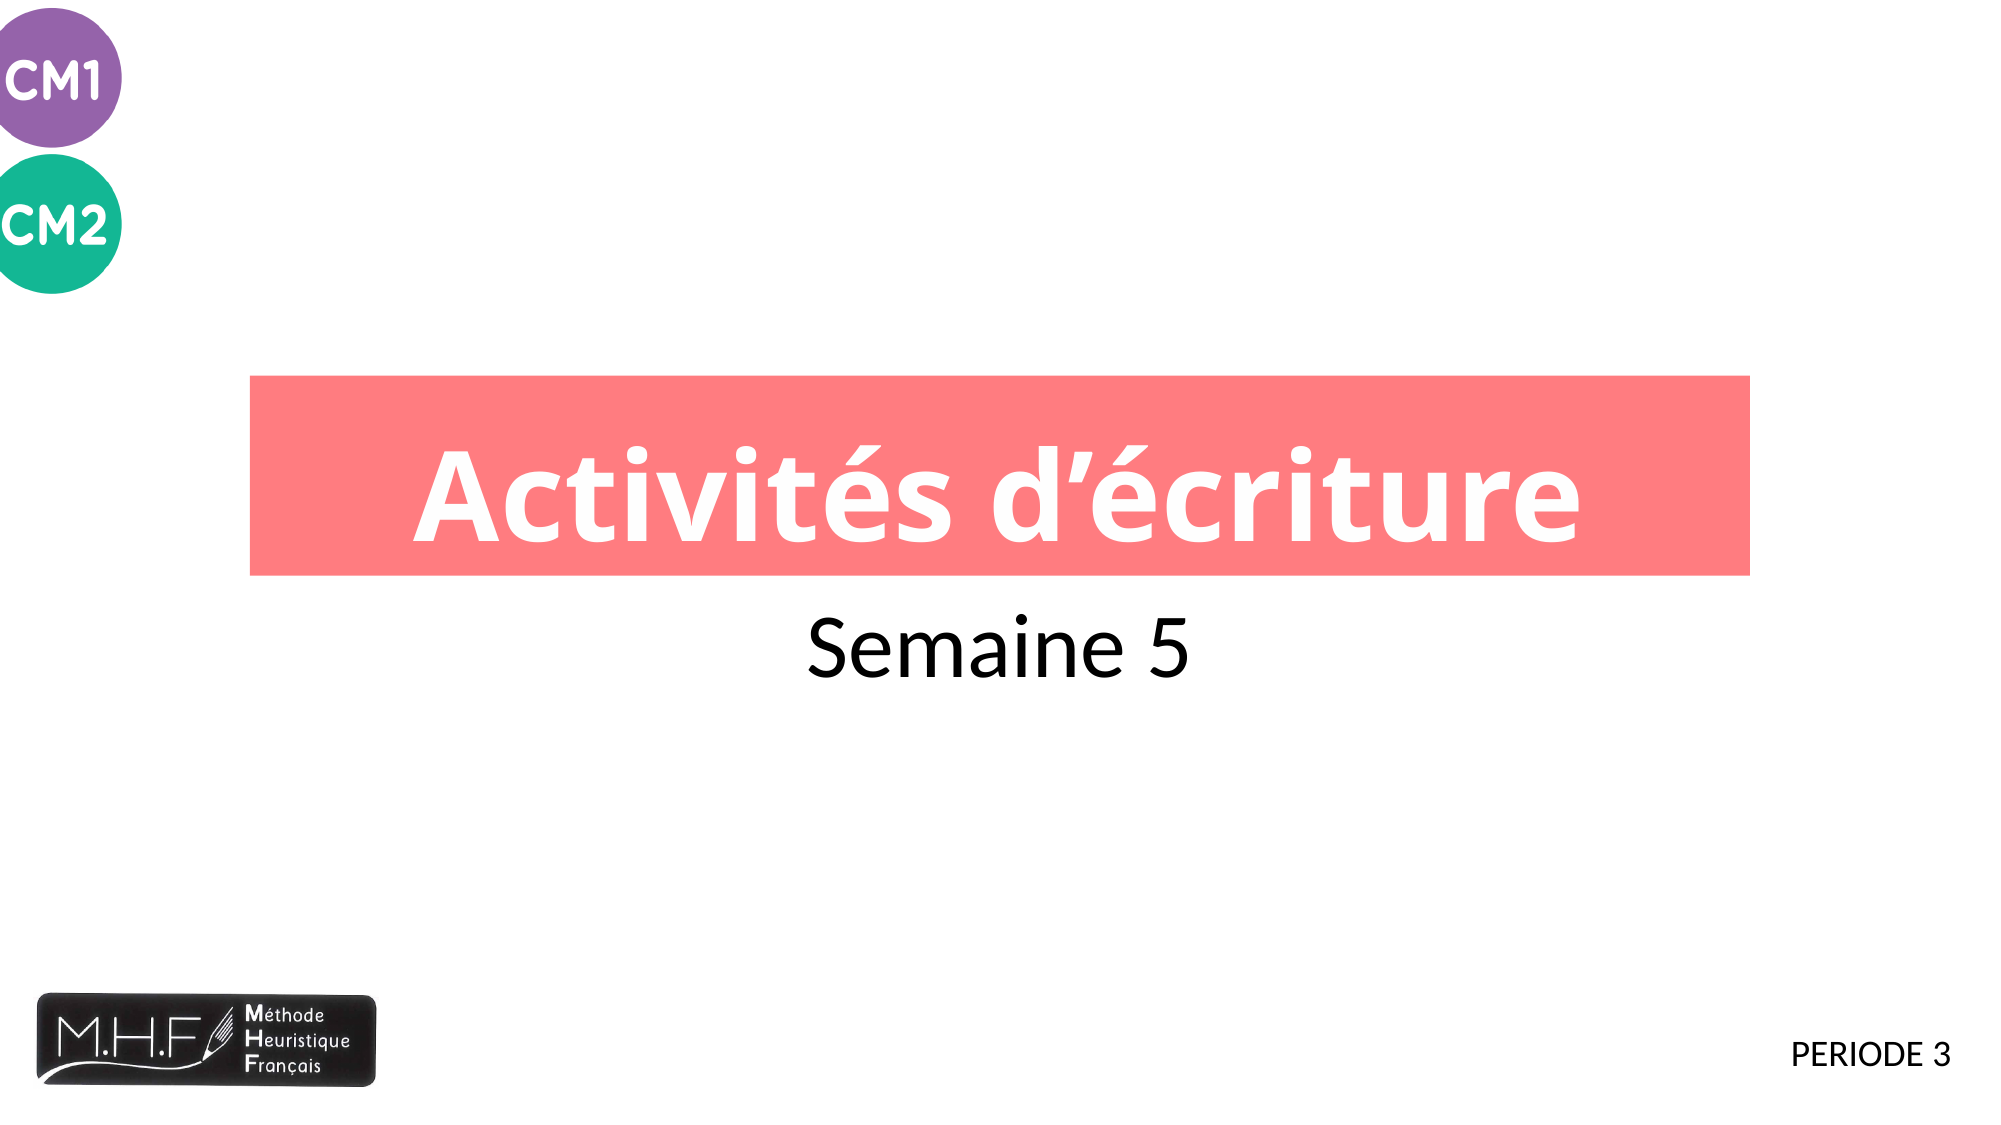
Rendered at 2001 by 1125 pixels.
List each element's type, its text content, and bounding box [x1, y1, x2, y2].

title Activités d’écriture [249, 375, 1750, 576]
text_box PERIODE 3 [1362, 1021, 1967, 1082]
picture [33, 990, 379, 1089]
subtitle Semaine 5 [249, 590, 1750, 863]
picture [0, 0, 134, 298]
